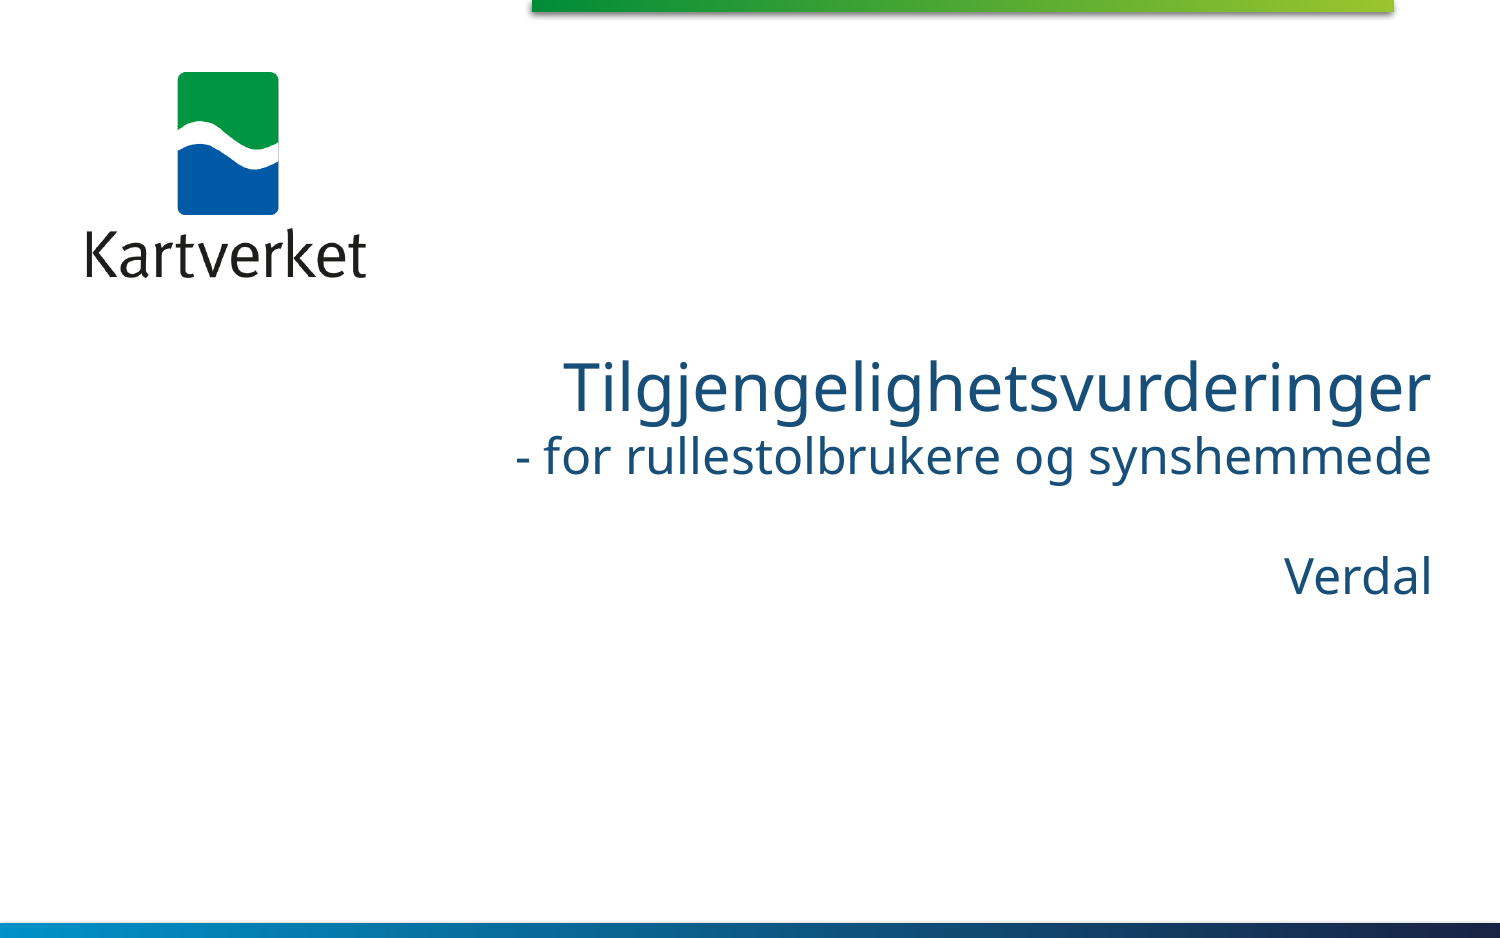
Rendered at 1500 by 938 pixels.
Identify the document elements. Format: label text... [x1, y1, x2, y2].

text_box Tilgjengelighetsvurderinger - for rullestolbrukere og synshemmede Verdal [66, 337, 1449, 613]
